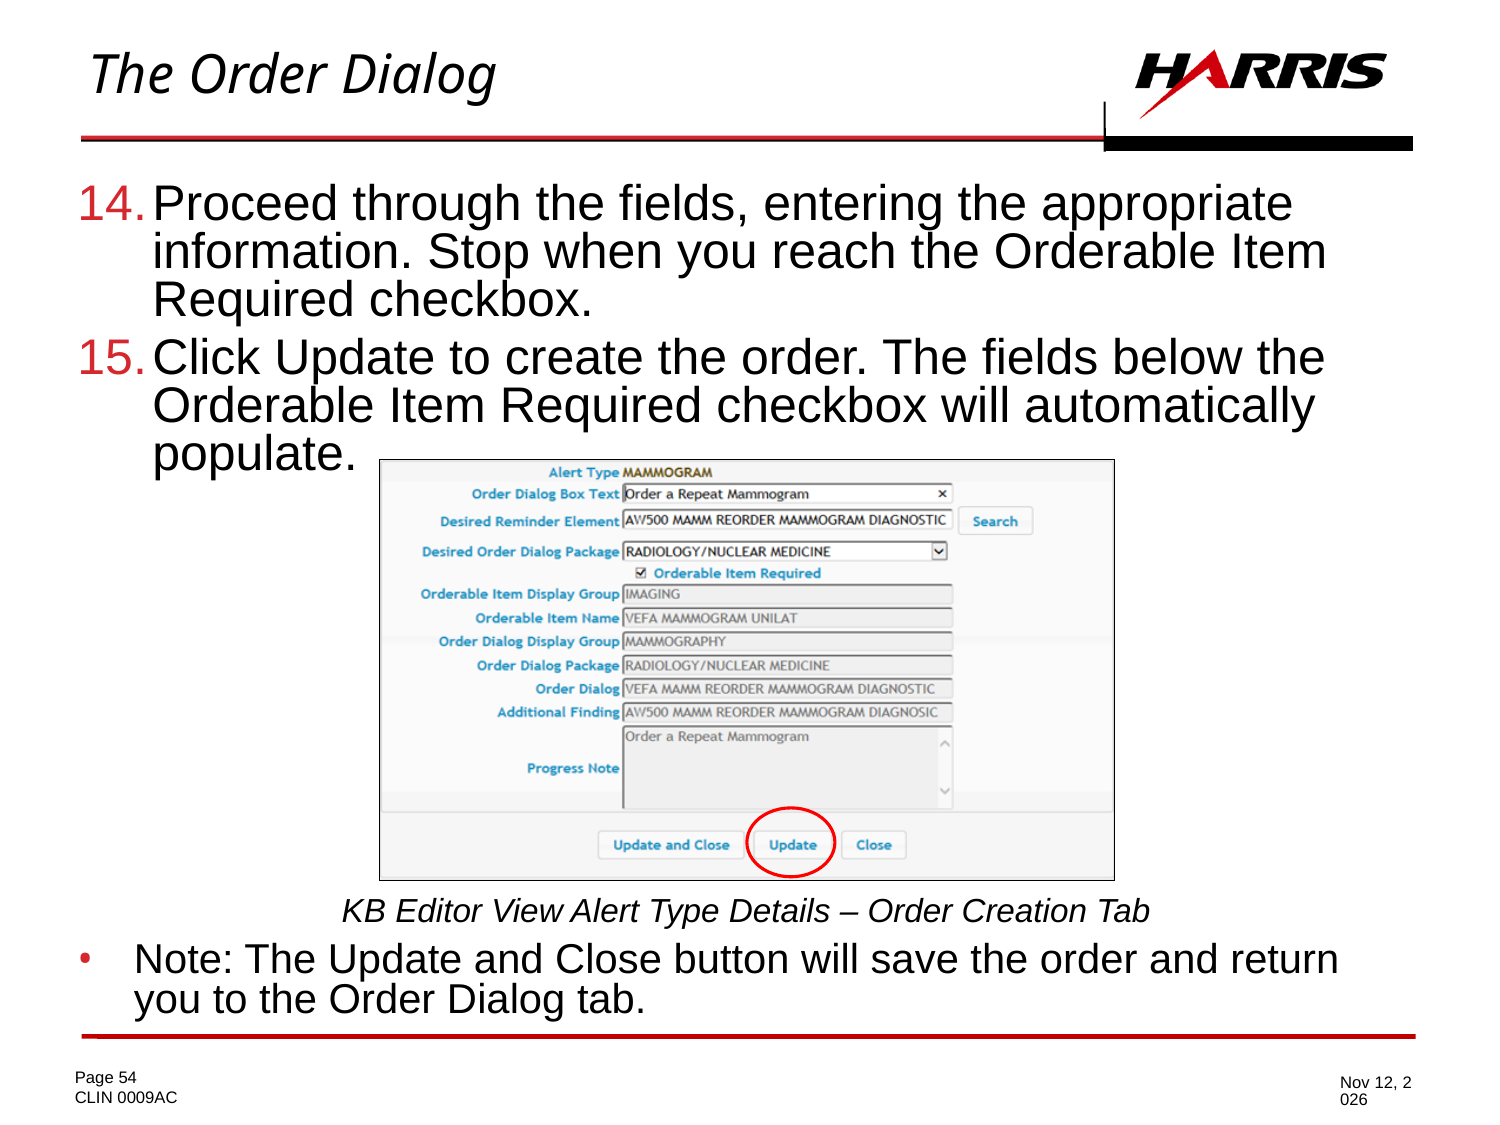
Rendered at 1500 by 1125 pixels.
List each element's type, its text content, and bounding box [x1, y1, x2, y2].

picture [1135, 49, 1387, 119]
list KB Editor View Alert Type Details – Order Creation Tab [62, 889, 1432, 947]
list Proceed through the fields, entering the appropriate information. Stop when you reach the Orderable Item Required checkbox. Click Update to create the order. The fields below the Orderable Item Required checkbox will automatically populate. [62, 947, 1432, 1020]
slide_number 6-Oct-14 [1324, 1060, 1435, 1105]
picture [378, 459, 1115, 881]
title The Order Dialog [73, 27, 962, 117]
list Proceed through the fields, entering the appropriate information. Stop when you reach the Orderable Item Required checkbox. Click Update to create the order. The fields below the Orderable Item Required checkbox will automatically populate. [62, 174, 1432, 889]
list Note: The Update and Close button will save the order and return you to the Order Dialog tab. [62, 1020, 1432, 1072]
